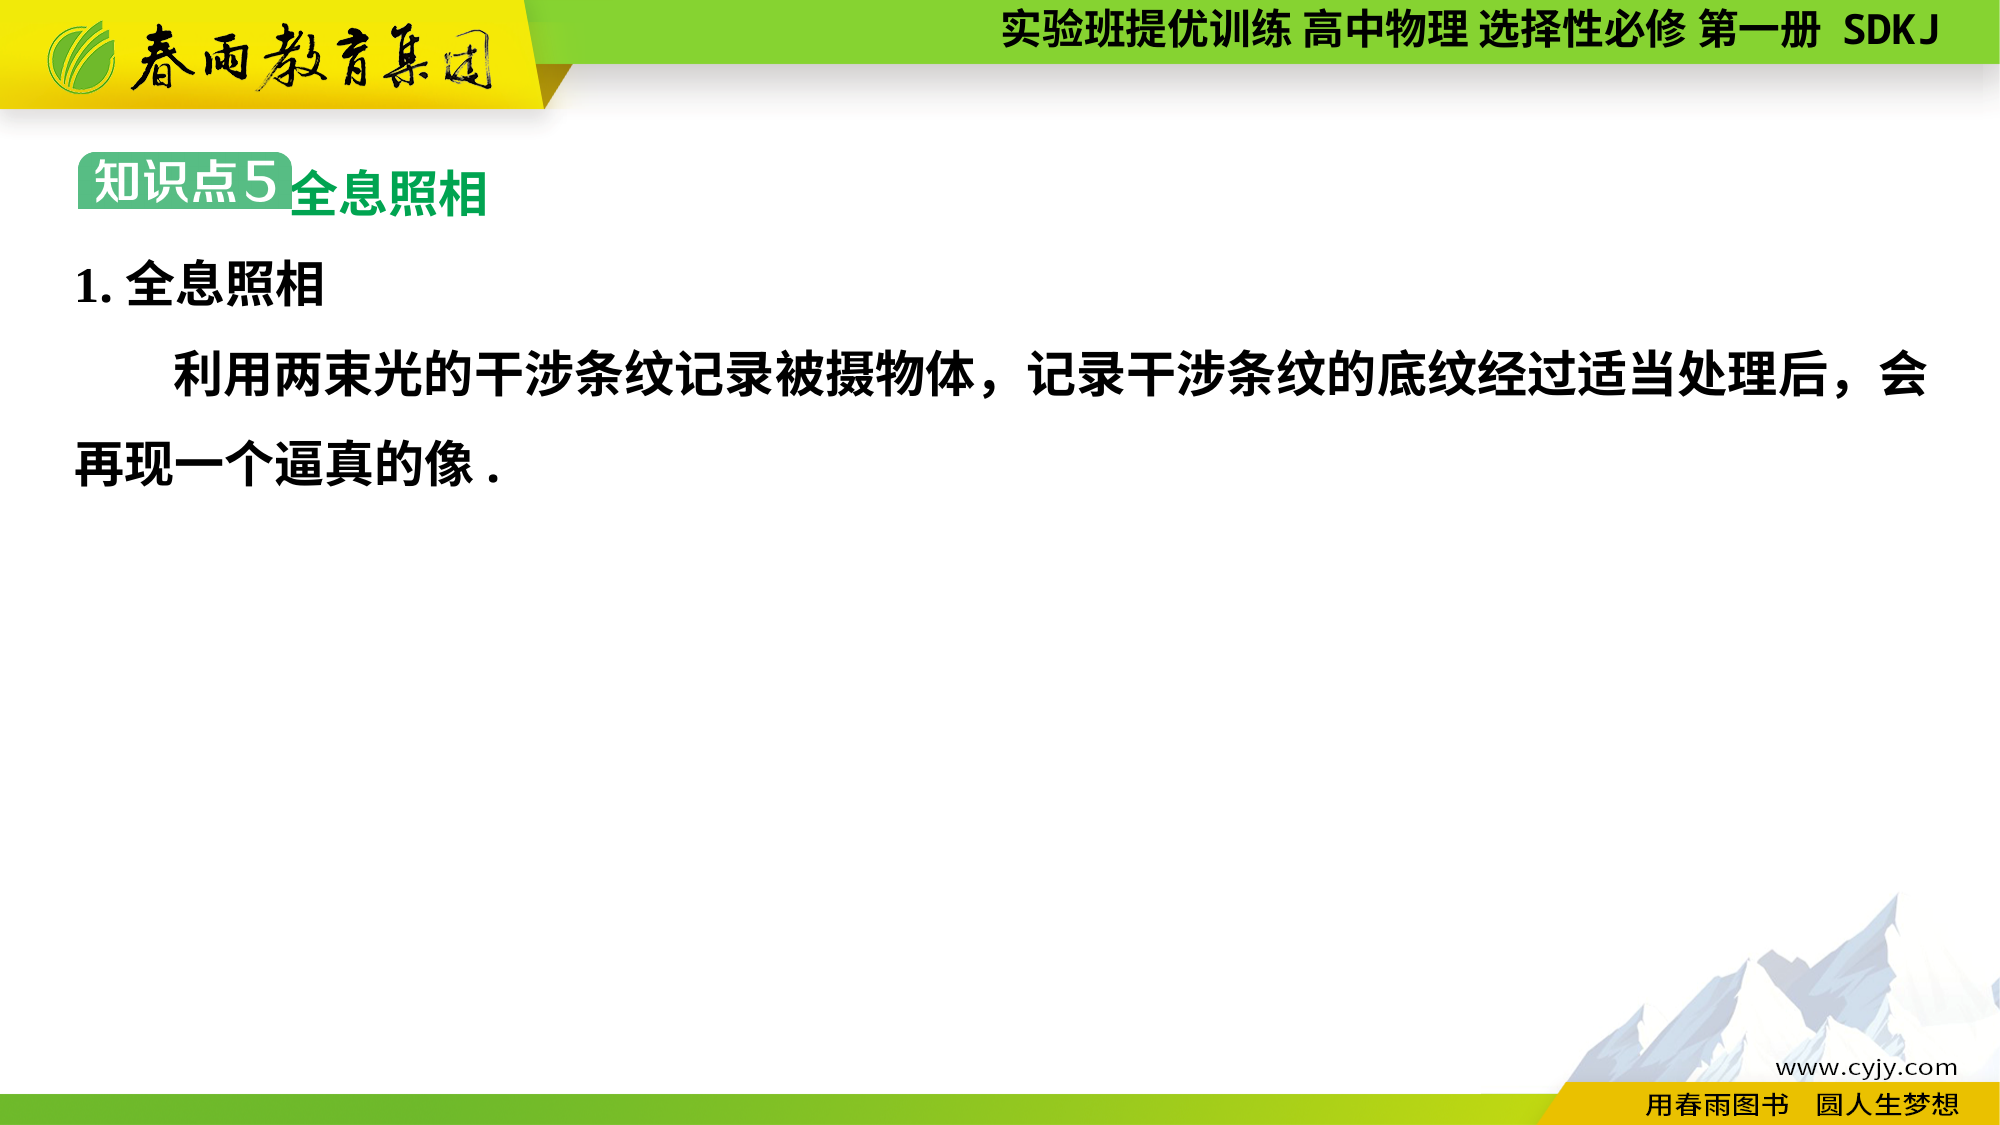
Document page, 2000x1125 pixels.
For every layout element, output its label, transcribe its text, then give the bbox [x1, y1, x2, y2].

list 全息照相 1.全息照相 利用两束光的干涉条纹记录被摄物体，记录干涉条纹的底纹经过适当处理后，会再现一个逼真的像. [59, 125, 1944, 505]
picture [0, 0, 2000, 1125]
